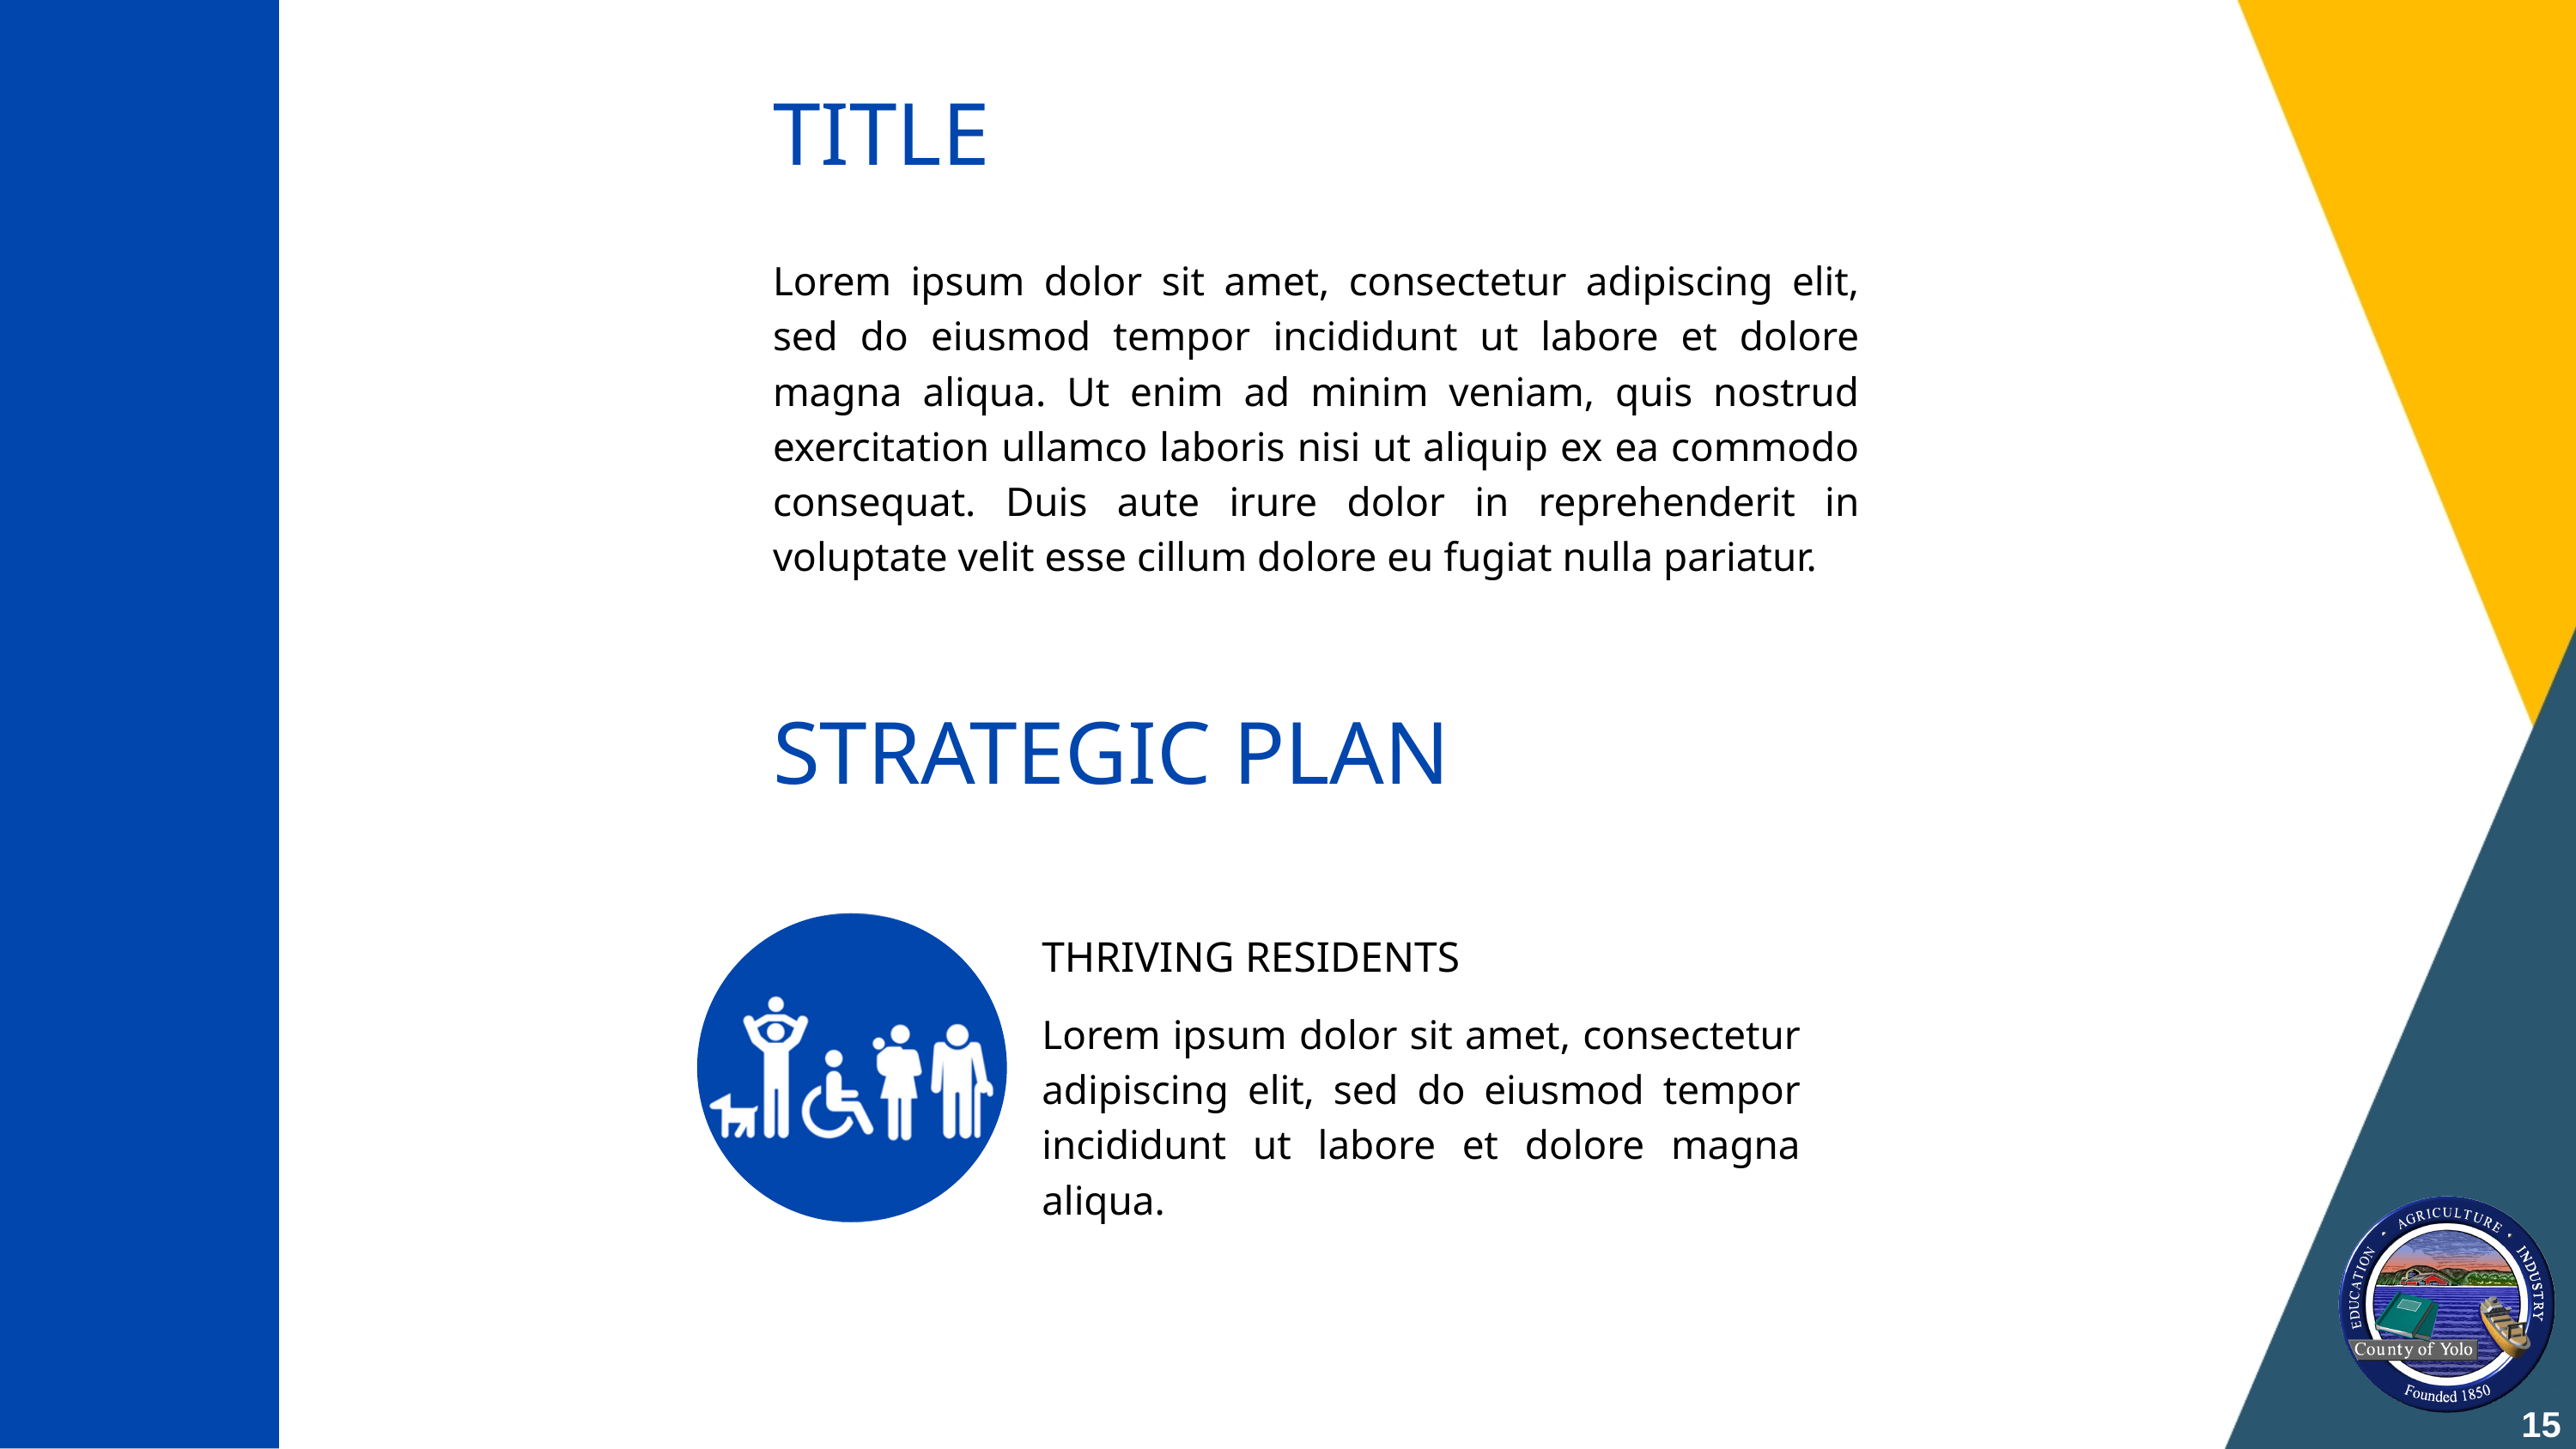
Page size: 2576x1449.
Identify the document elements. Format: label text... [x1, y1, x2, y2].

text_box [0, 0, 281, 1449]
text_box Lorem ipsum dolor sit amet, consectetur adipiscing elit, sed do eiusmod tempor incididunt ut labore et dolore magna aliqua. [1042, 1002, 1801, 1223]
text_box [696, 912, 1007, 1223]
slide_number 15 [2273, 1397, 2574, 1449]
picture [281, 0, 2576, 1449]
text_box THRIVING RESIDENTS [1042, 923, 1518, 981]
text_box Lorem ipsum dolor sit amet, consectetur adipiscing elit, sed do eiusmod tempor incididunt ut labore et dolore magna aliqua. Ut enim ad minim veniam, quis nostrud exercitation ullamco laboris nisi ut aliquip ex ea commodo consequat. Duis aute irure dolor in reprehenderit in voluptate velit esse cillum dolore eu fugiat nulla pariatur. [773, 248, 1861, 579]
text_box TITLE [772, 70, 1562, 183]
text_box STRATEGIC PLAN [772, 688, 1562, 802]
